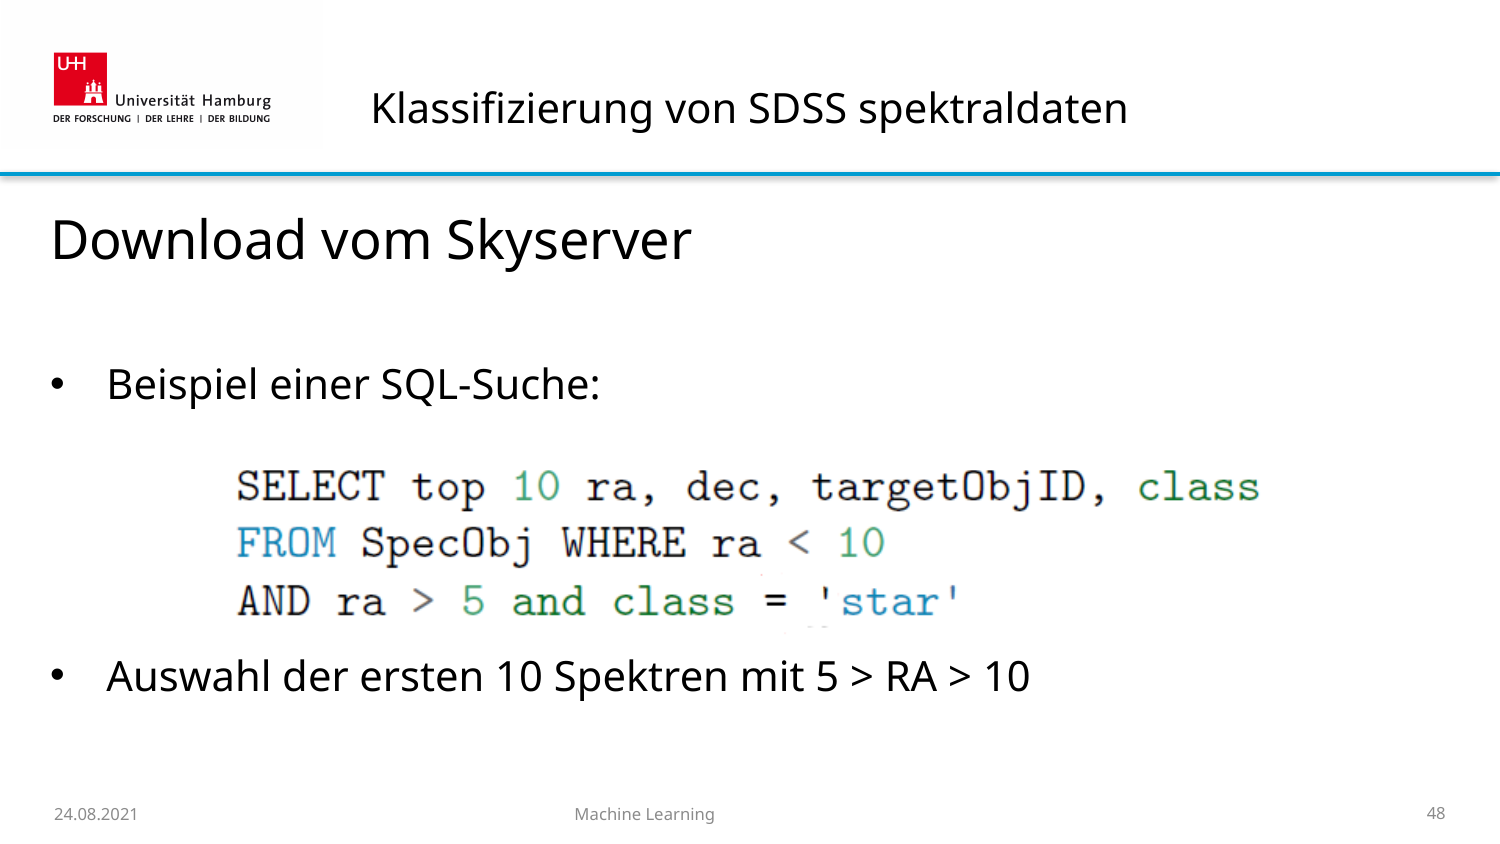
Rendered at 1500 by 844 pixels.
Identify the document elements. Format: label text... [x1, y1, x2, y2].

title Klassifizierung von SDSS spektraldaten [275, 91, 1225, 122]
picture [226, 458, 1282, 650]
slide_number 48 [1361, 788, 1446, 833]
list Beispiel einer SQL-Suche: Auswahl der ersten 10 Spektren mit 5 > RA > 10 [35, 291, 1282, 765]
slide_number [54, 788, 210, 833]
footer Machine Learning [273, 788, 1016, 833]
list Download vom Skyserver [35, 197, 1406, 281]
picture [1, 0, 323, 149]
